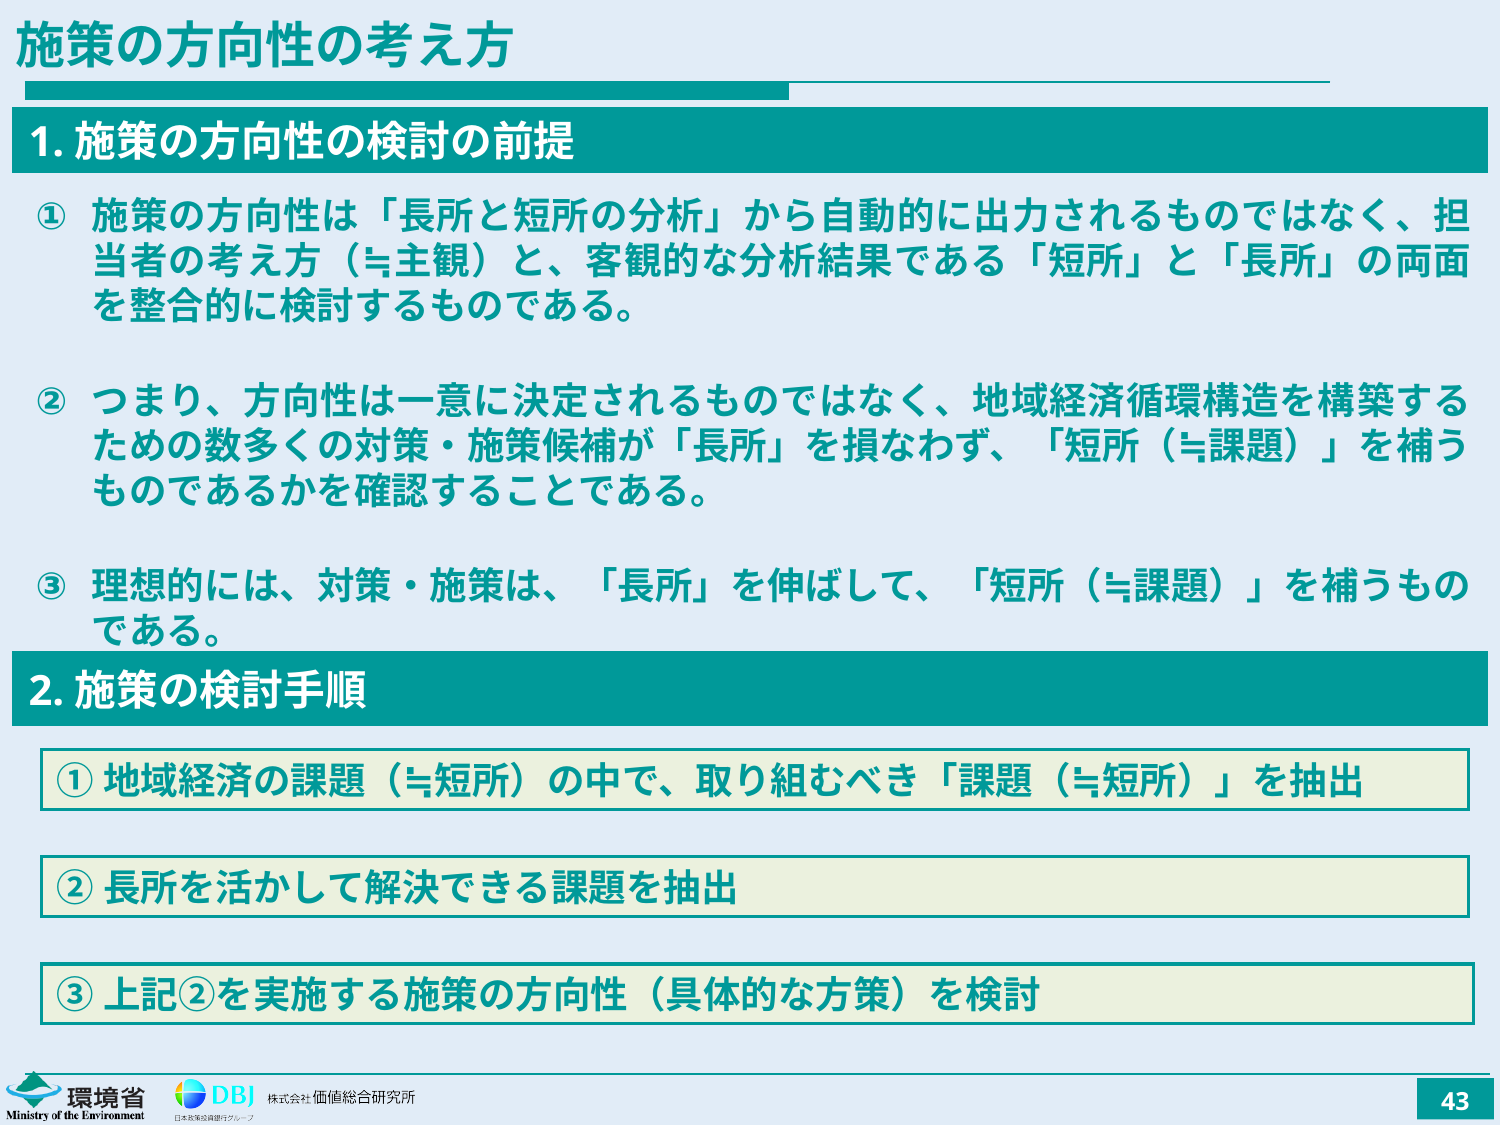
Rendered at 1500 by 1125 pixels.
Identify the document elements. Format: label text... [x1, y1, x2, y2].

slide_number 43 [1417, 1078, 1494, 1120]
text_box 施策の方向性は「長所と短所の分析」から自動的に出力されるものではなく、担当者の考え方（≒主観）と、客観的な分析結果である「短所」と「長所」の両面を整合的に検討するものである。 つまり、方向性は一意に決定されるものではなく、地域経済循環構造を構築するための数多くの対策・施策候補が「長所」を損なわず、「短所（≒課題）」を補うものであるかを確認することである。 理想的には、対策・施策は、「長所」を伸ばして、「短所（≒課題）」を補うものである。 [20, 184, 1487, 652]
picture [2, 1071, 148, 1125]
picture [171, 1075, 419, 1125]
text_box 1.施策の方向性の検討の前提 [13, 109, 1487, 172]
text_box ①地域経済の課題（≒短所）の中で、取り組むべき「課題（≒短所）」を抽出 [41, 749, 1469, 810]
title 施策の方向性の考え方 [0, 0, 1500, 82]
text_box ②長所を活かして解決できる課題を抽出 [41, 856, 1469, 917]
text_box 2.施策の検討手順 [13, 652, 1487, 725]
text_box ③上記②を実施する施策の方向性（具体的な方策）を検討 [41, 964, 1474, 1024]
